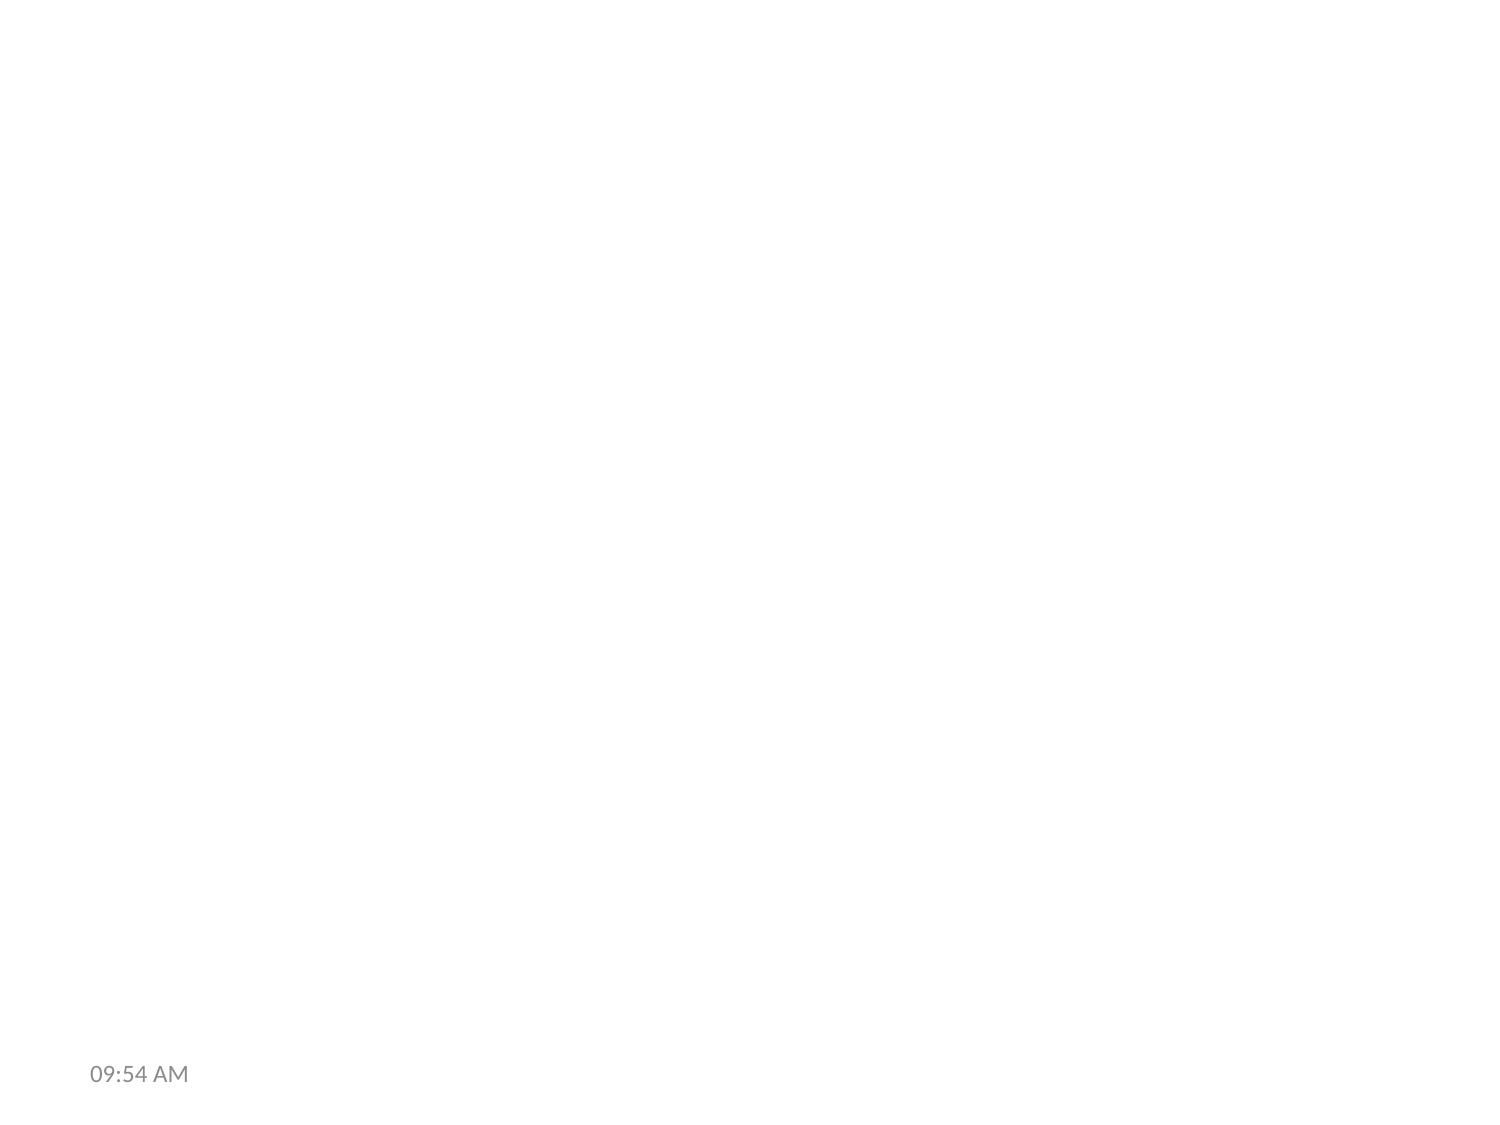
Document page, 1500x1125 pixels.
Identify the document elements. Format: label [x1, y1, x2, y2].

slide_number [75, 1042, 425, 1103]
